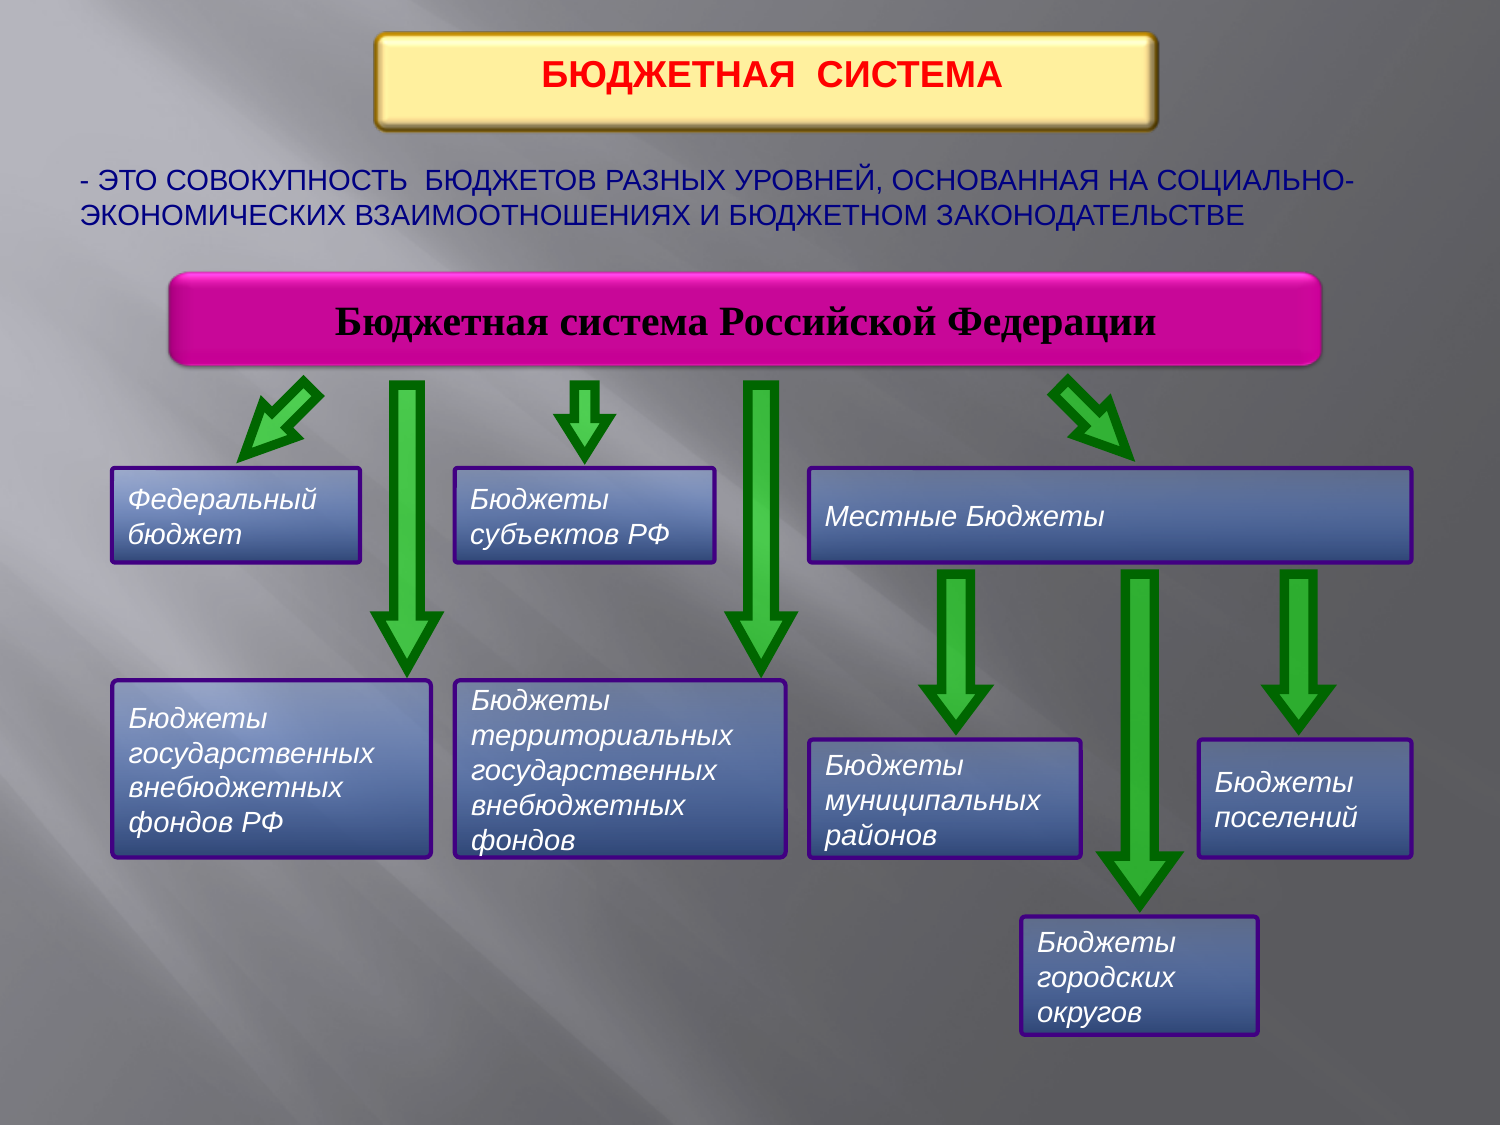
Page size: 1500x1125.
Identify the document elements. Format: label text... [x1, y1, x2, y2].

text_box Бюджеты городских округов [1021, 916, 1258, 1035]
text_box Местные Бюджеты [808, 467, 1412, 563]
text_box [244, 418, 297, 456]
text_box Бюджеты государственных внебюджетных фондов РФ [112, 680, 431, 858]
text_box Бюджеты поселений [1198, 739, 1412, 858]
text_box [371, 30, 1161, 140]
text_box Бюджеты субъектов РФ [454, 467, 715, 563]
text_box [561, 418, 609, 456]
text_box [1104, 574, 1176, 905]
text_box [731, 418, 791, 669]
text_box Бюджеты муниципальных районов [809, 739, 1081, 858]
text_box [927, 574, 985, 728]
text_box [1075, 418, 1128, 455]
text_box Бюджеты территориальных государственных внебюджетных фондов [454, 680, 786, 858]
text_box [1269, 574, 1328, 728]
text_box - ЭТО СОВОКУПНОСТЬ БЮДЖЕТОВ РАЗНЫХ УРОВНЕЙ, ОСНОВАННАЯ НА СОЦИАЛЬНО-ЭКОНОМИЧЕСКИХ ВЗАИМООТНОШЕНИЯХ И БЮДЖЕТНОМ ЗАКОНОДАТЕЛЬСТВЕ [64, 154, 1436, 239]
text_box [161, 268, 1330, 374]
text_box Федеральный бюджет [111, 467, 361, 563]
text_box [377, 418, 437, 669]
